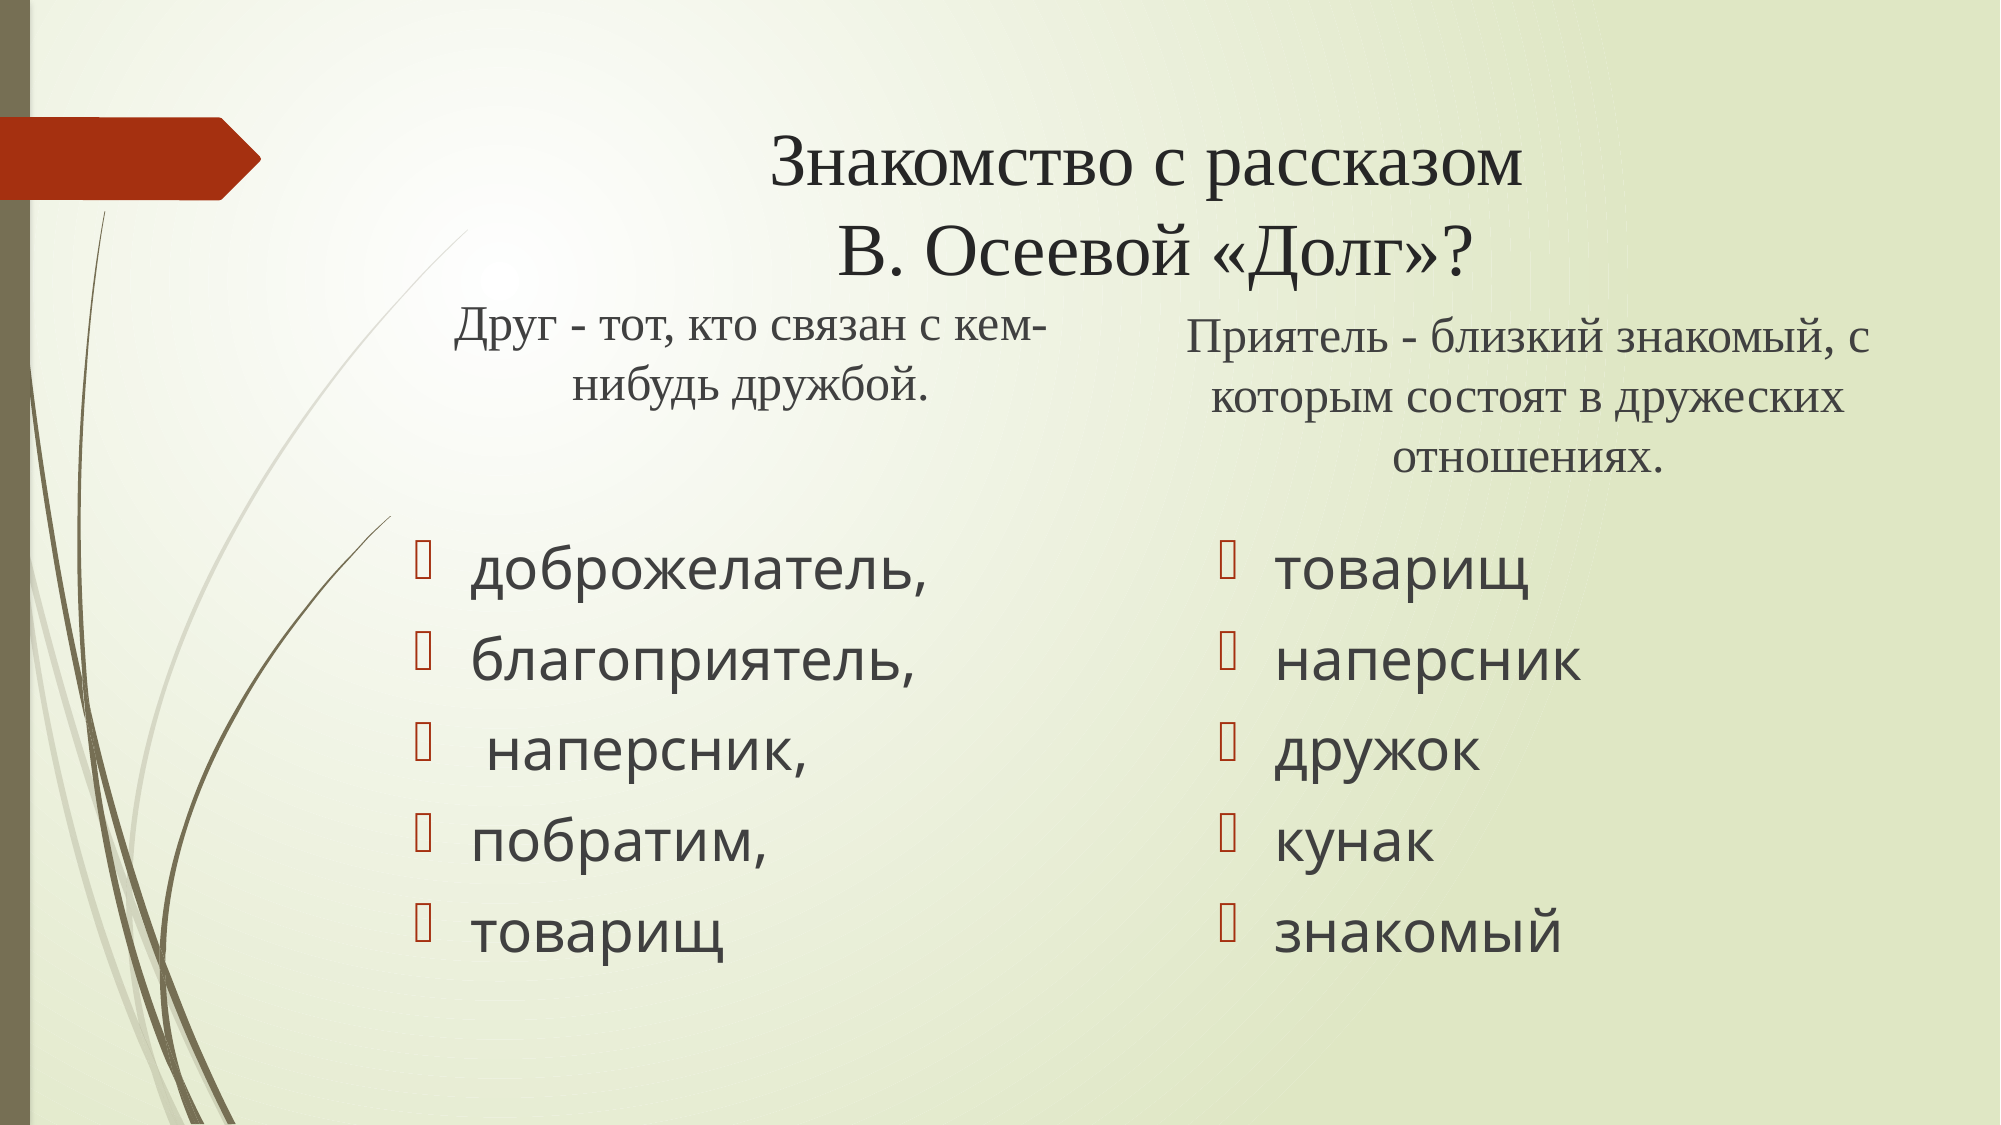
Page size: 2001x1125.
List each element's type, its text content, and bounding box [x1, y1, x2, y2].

list товарищ наперсник дружок кунак знакомый [1203, 523, 1915, 1074]
list Приятель - близкий знакомый, с которым состоят в дружеских отношениях. [1170, 323, 1888, 491]
title Знакомство с рассказом В. Осеевой «Долг»? [425, 102, 1888, 313]
list доброжелатель, благоприятель, наперсник, побратим, товарищ [398, 523, 1138, 1074]
list Друг - тот, кто связан с кем-нибудь дружбой. [365, 281, 1138, 419]
